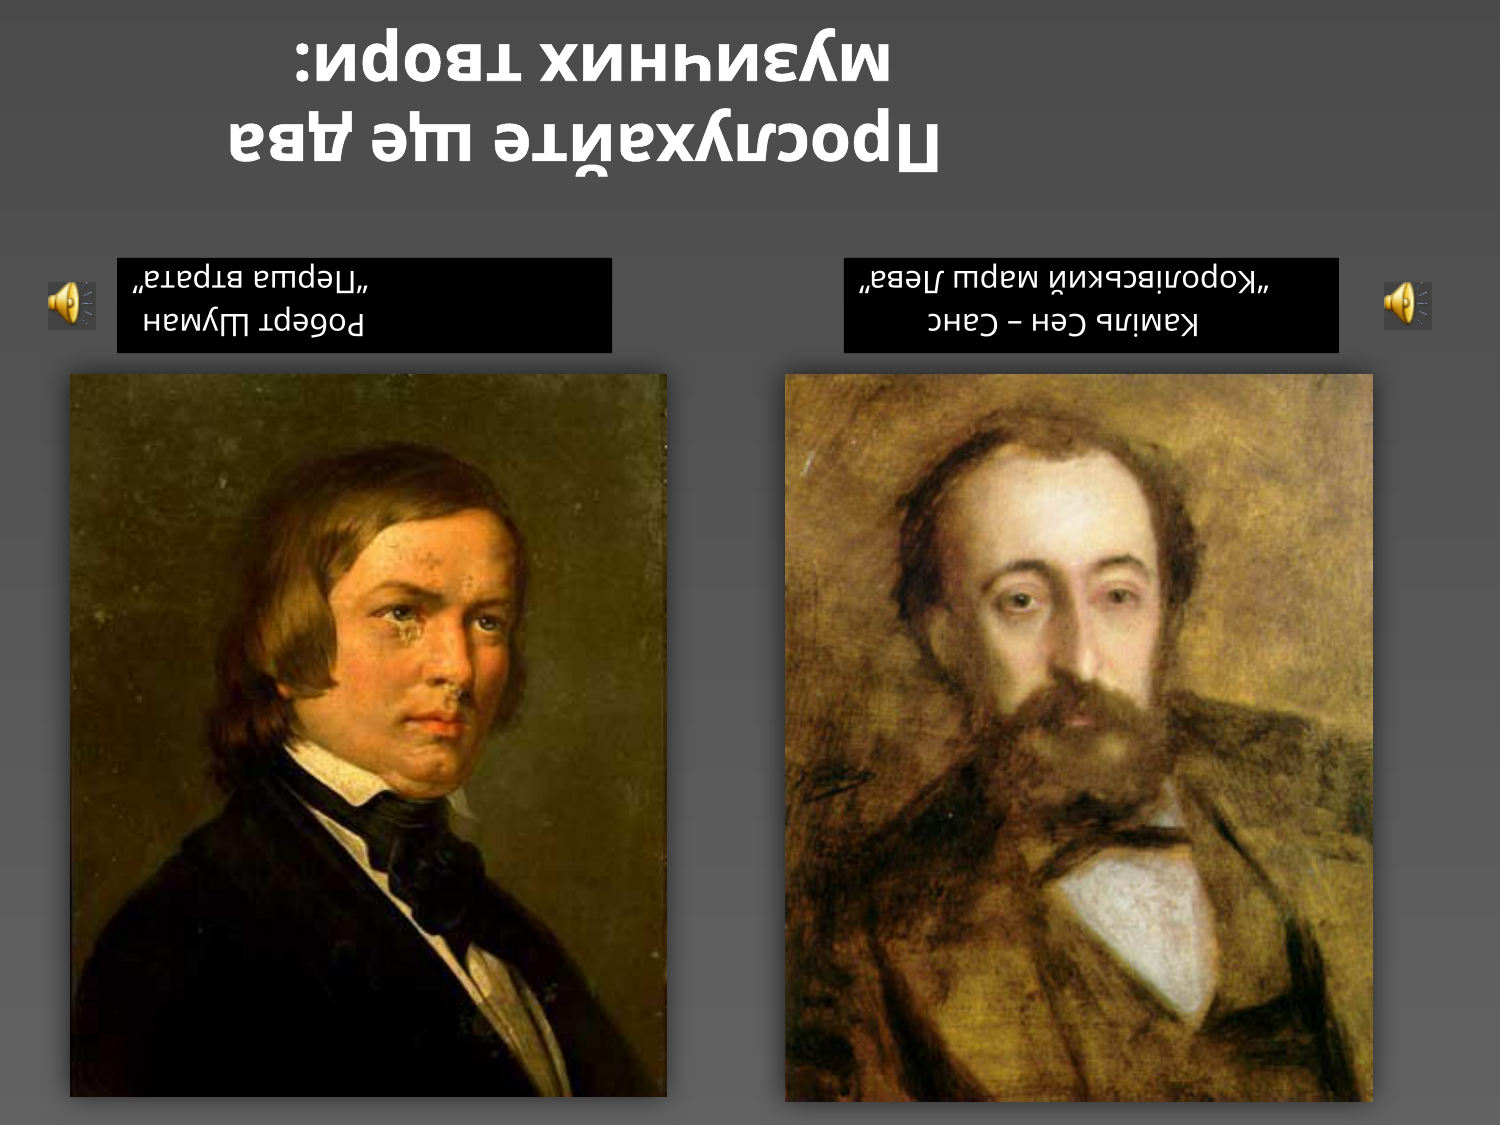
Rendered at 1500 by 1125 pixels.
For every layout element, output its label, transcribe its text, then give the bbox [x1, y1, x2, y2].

list Роберт Шуман “Перша втрата” [116, 257, 613, 351]
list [784, 374, 1373, 1102]
picture [1382, 280, 1434, 332]
picture [46, 280, 98, 332]
title Прослухайте ще два музичних твори: [211, 23, 1221, 199]
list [70, 374, 667, 1097]
list Каміль Сен – Санс “Королівський марш Лева” [843, 257, 1340, 351]
